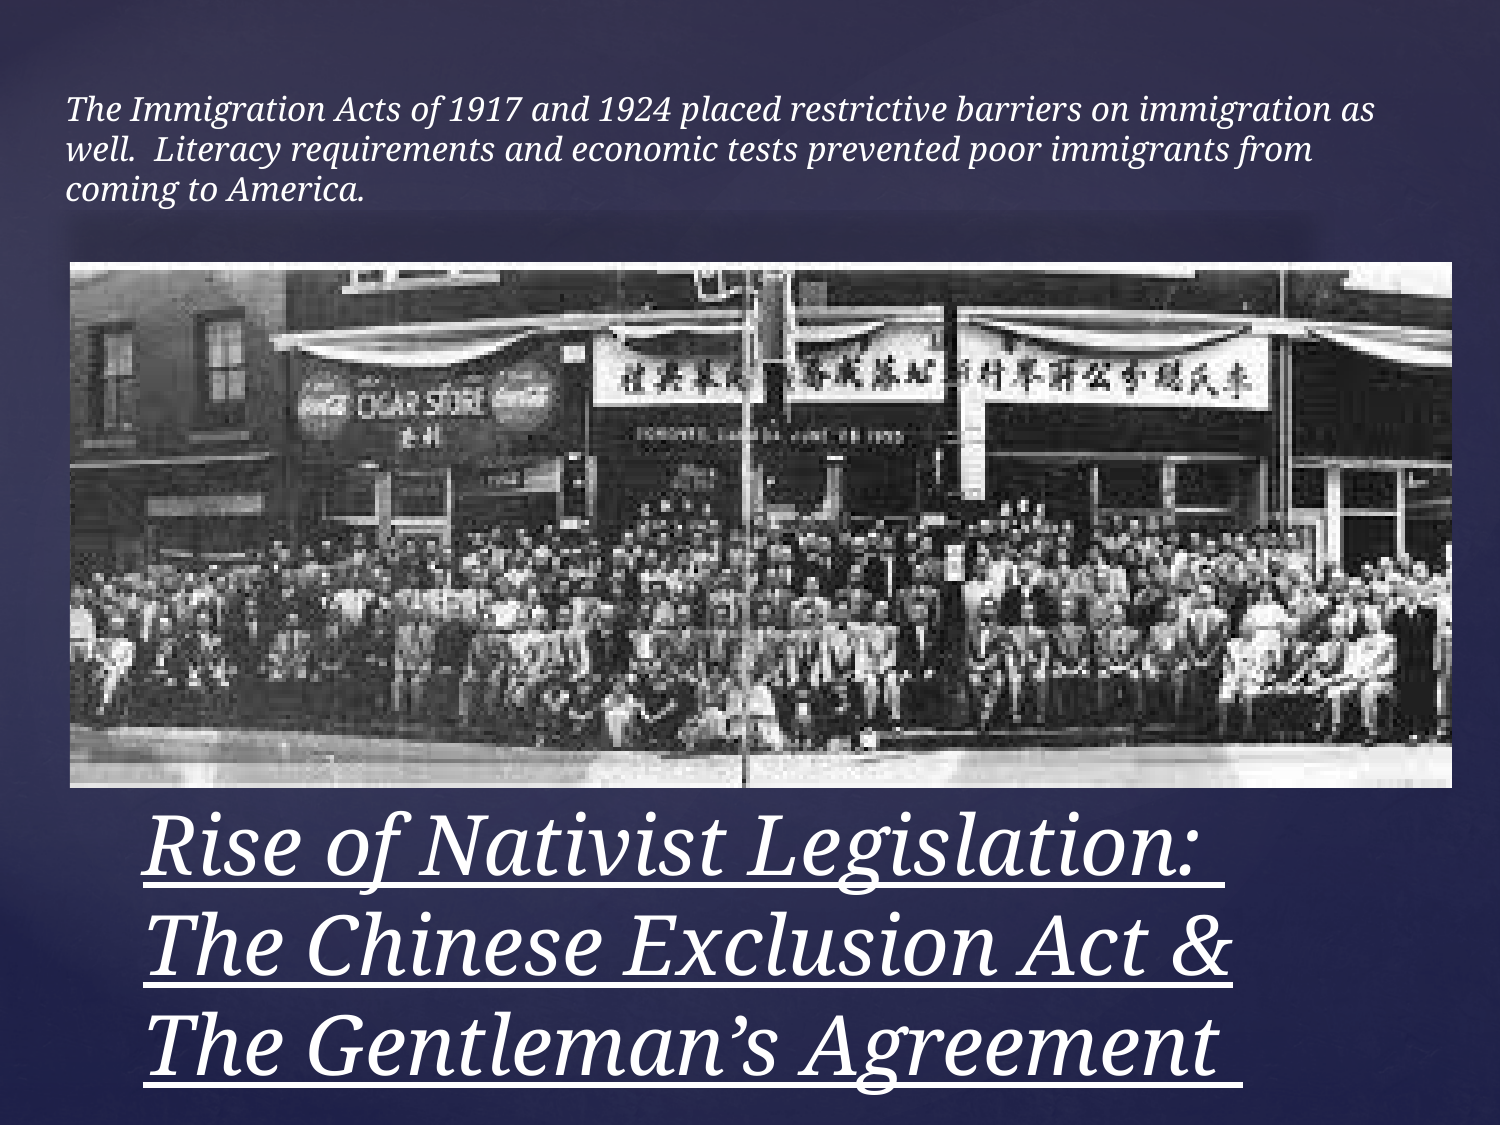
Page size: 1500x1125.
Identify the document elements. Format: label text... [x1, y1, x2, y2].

list The Immigration Acts of 1917 and 1924 placed restrictive barriers on immigration as well. Literacy requirements and economic tests prevented poor immigrants from coming to America. [50, 62, 1450, 234]
title Rise of Nativist Legislation: The Chinese Exclusion Act & The Gentleman’s Agreement [127, 803, 1365, 1100]
picture [69, 261, 1453, 788]
